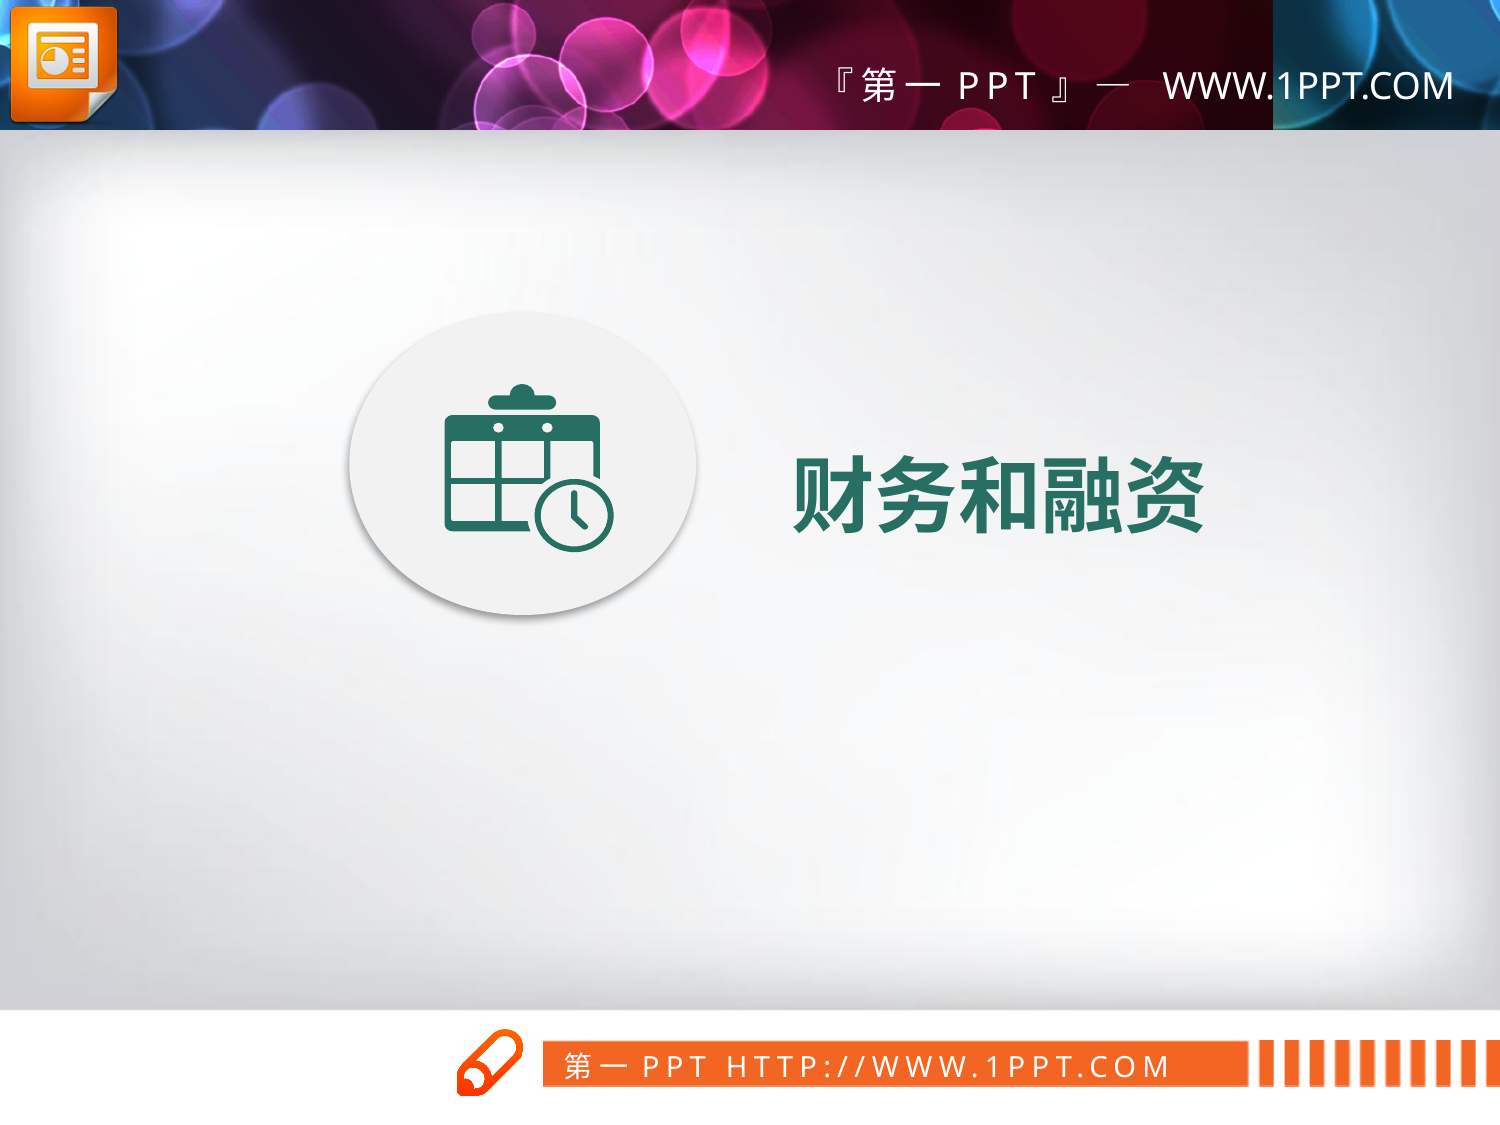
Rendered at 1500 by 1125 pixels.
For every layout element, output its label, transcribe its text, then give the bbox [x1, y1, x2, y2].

text_box 财务和融资 [755, 436, 1245, 551]
text_box [444, 415, 600, 532]
text_box [488, 383, 557, 410]
text_box [534, 478, 614, 553]
picture [543, 1040, 1500, 1087]
text_box [349, 312, 697, 616]
picture [0, 0, 1500, 1012]
